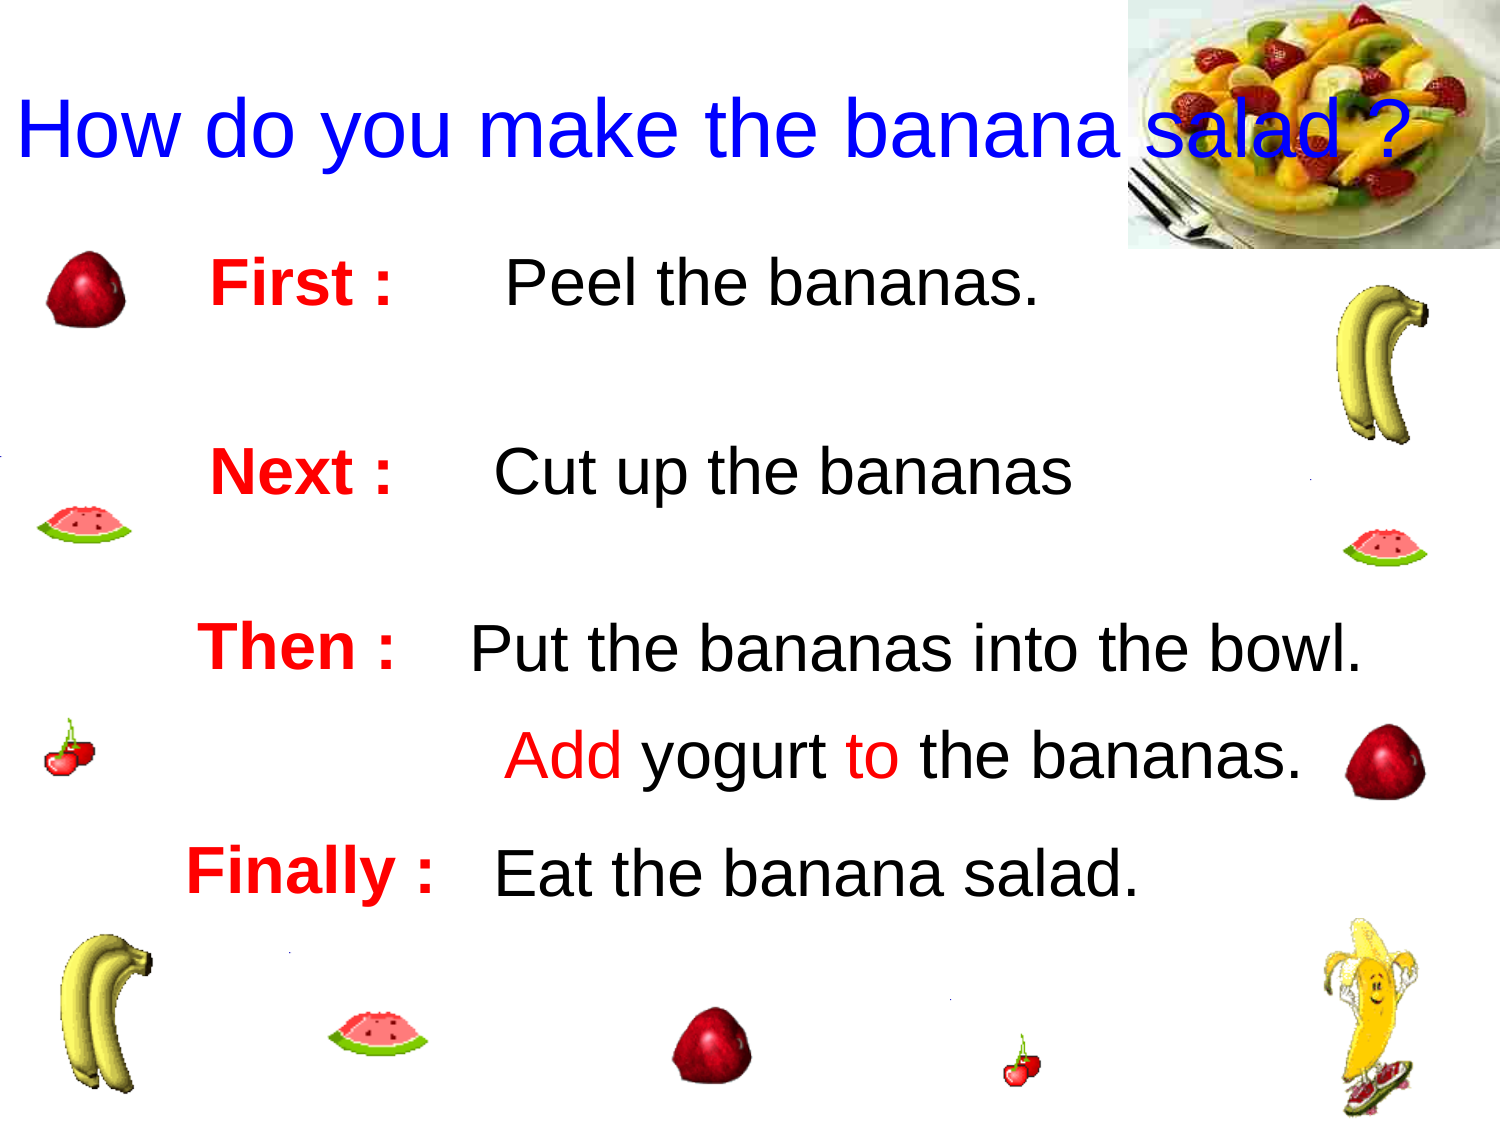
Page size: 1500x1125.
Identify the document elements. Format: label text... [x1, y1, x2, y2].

text_box Put the bananas into the bowl. [454, 597, 1424, 693]
picture [289, 951, 514, 1083]
picture [40, 243, 136, 338]
picture [1310, 479, 1500, 590]
text_box Eat the banana salad. [478, 822, 1188, 918]
picture [1340, 715, 1435, 811]
picture [1304, 918, 1431, 1125]
text_box How do you make the banana salad ? [0, 66, 1122, 182]
picture [950, 999, 1077, 1125]
text_box Add yogurt to the bananas. [490, 704, 1436, 799]
picture [0, 455, 213, 566]
picture [666, 999, 762, 1094]
text_box Then : [183, 550, 443, 851]
picture [1304, 278, 1467, 450]
text_box Cut up the bananas [478, 420, 1199, 516]
picture [1127, 0, 1500, 249]
text_box Finally : [171, 774, 455, 995]
picture [29, 928, 191, 1100]
text_box Next : [194, 420, 410, 596]
text_box Peel the bananas. [490, 231, 1270, 327]
picture [0, 680, 143, 819]
text_box First : [195, 231, 526, 407]
